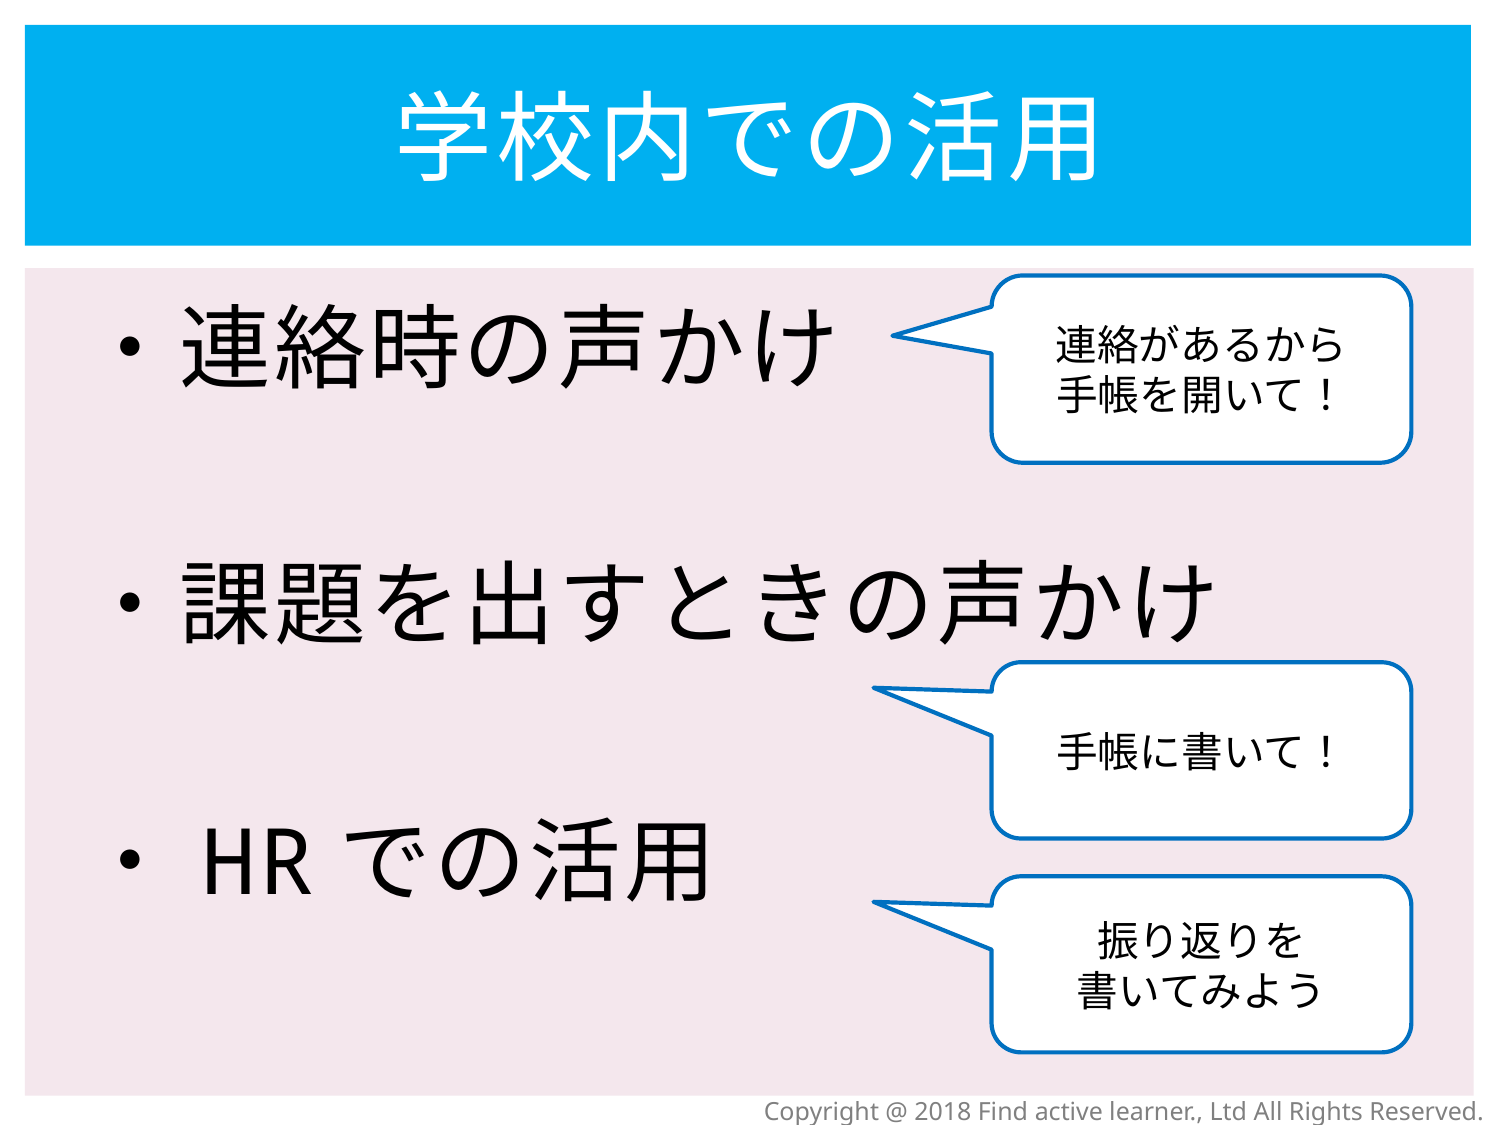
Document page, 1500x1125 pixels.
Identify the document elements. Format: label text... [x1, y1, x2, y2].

text_box 連絡があるから 手帳を開いて！ [890, 273, 1414, 465]
title 学校内での活用 [62, 24, 1438, 245]
text_box 振り返りを 書いてみよう [871, 874, 1414, 1055]
text_box 手帳に書いて！ [871, 660, 1414, 841]
text_box Copyright @ 2018 Find active learner., Ltd All Rights Reserved. [708, 1095, 1500, 1125]
list ・連絡時の声かけ ・課題を出すときの声かけ ・HRでの活用 [62, 282, 1442, 1005]
